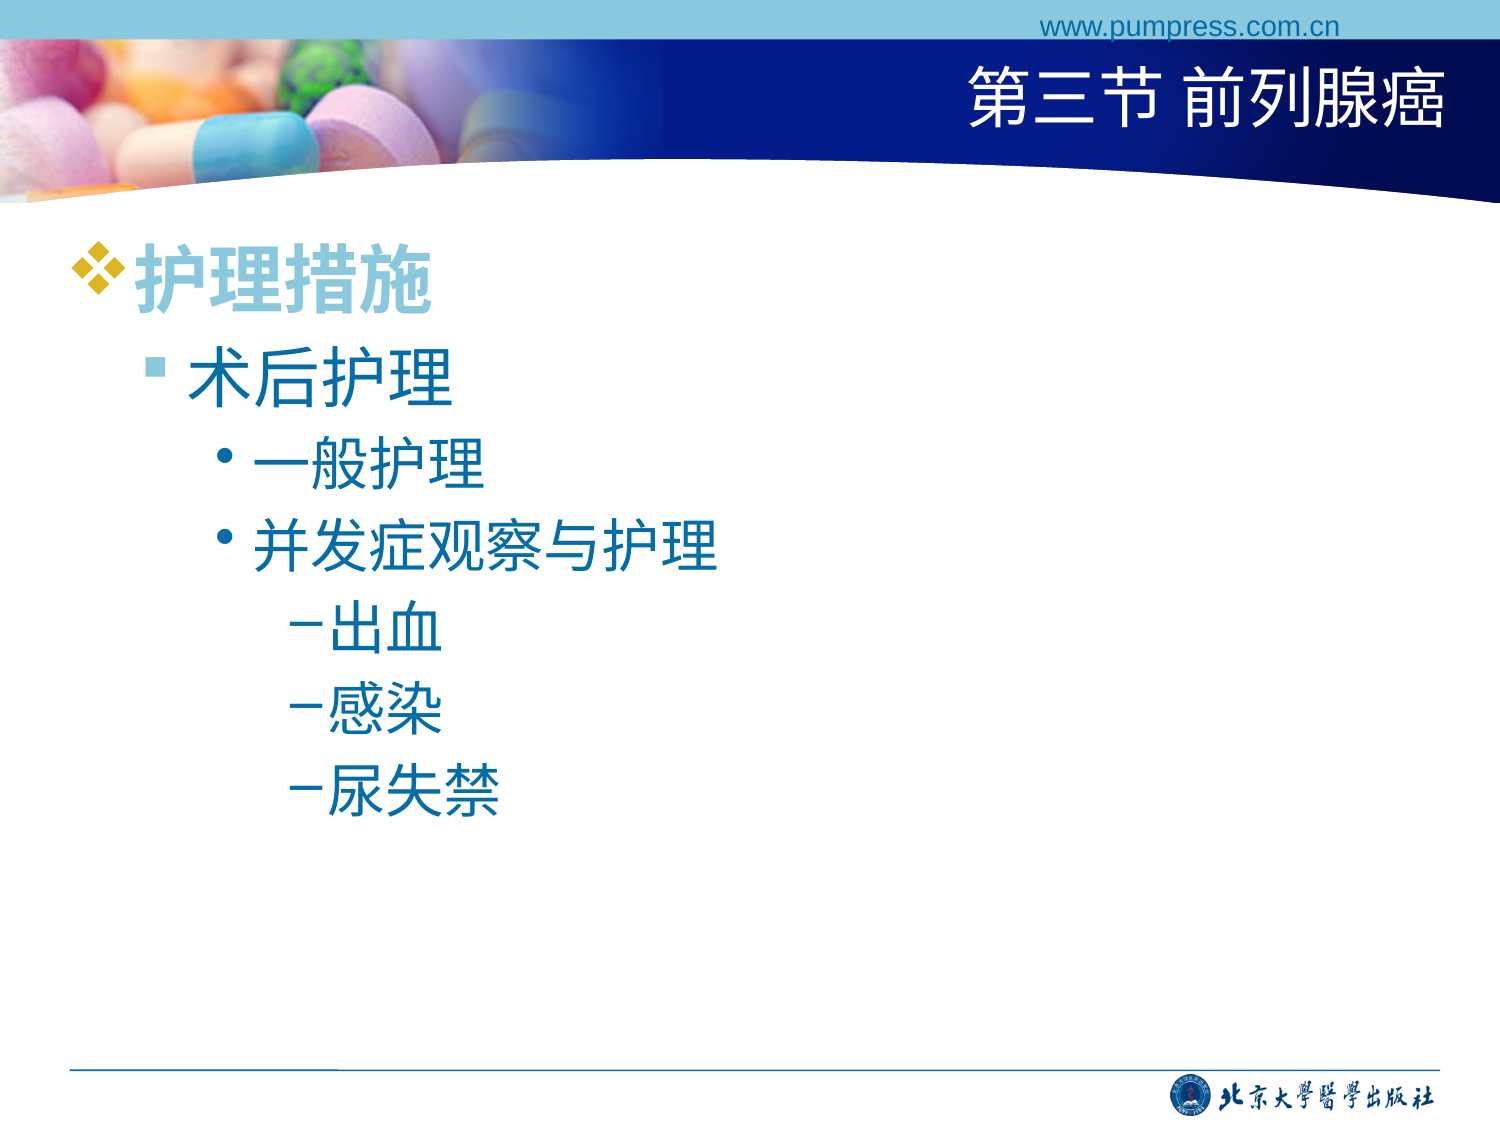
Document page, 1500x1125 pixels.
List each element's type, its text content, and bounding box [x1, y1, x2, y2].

slide_number www.pumpress.com.cn [1025, 0, 1463, 38]
picture [0, 40, 1500, 203]
picture [1170, 1074, 1436, 1118]
title 第三节 前列腺癌 [137, 49, 1463, 143]
list 护理措施 术后护理 一般护理 并发症观察与护理 出血 感染 尿失禁 [49, 224, 1463, 1026]
